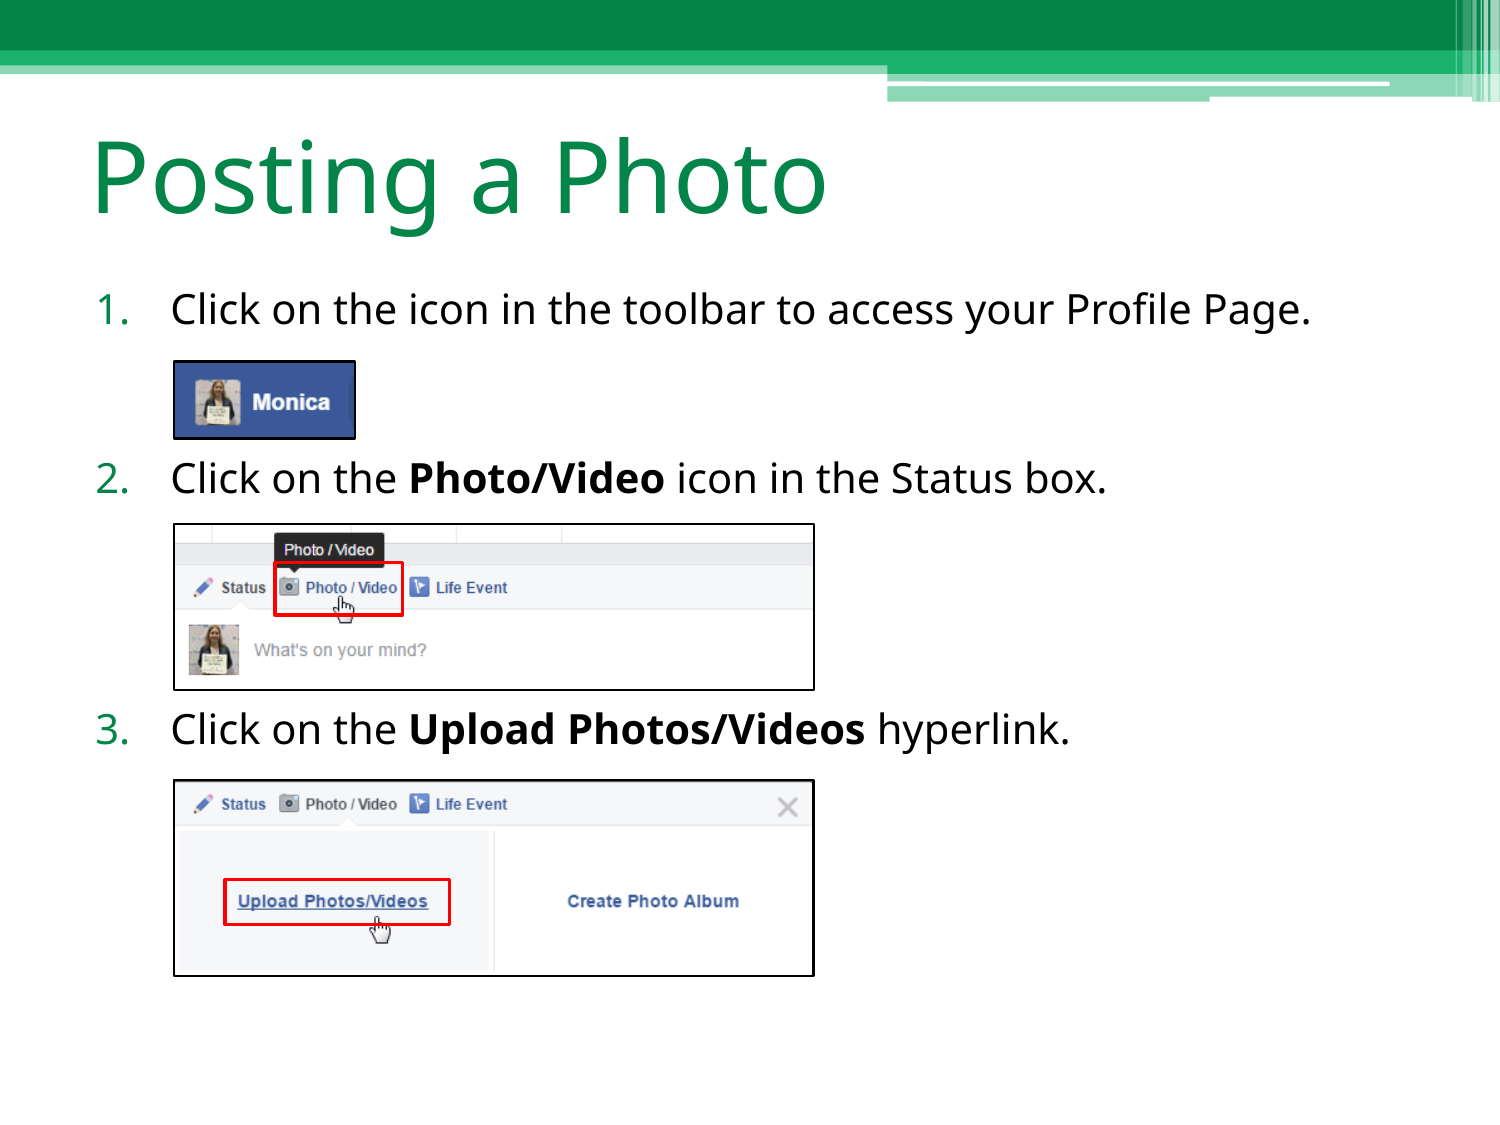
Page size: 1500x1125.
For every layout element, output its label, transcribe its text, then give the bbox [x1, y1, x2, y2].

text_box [174, 362, 813, 975]
title Posting a Photo [75, 85, 1425, 261]
list Click on the icon in the toolbar to access your Profile Page. Click on the Photo/Video icon in the Status box. Click on the Upload Photos/Videos hyperlink. [80, 275, 1388, 939]
